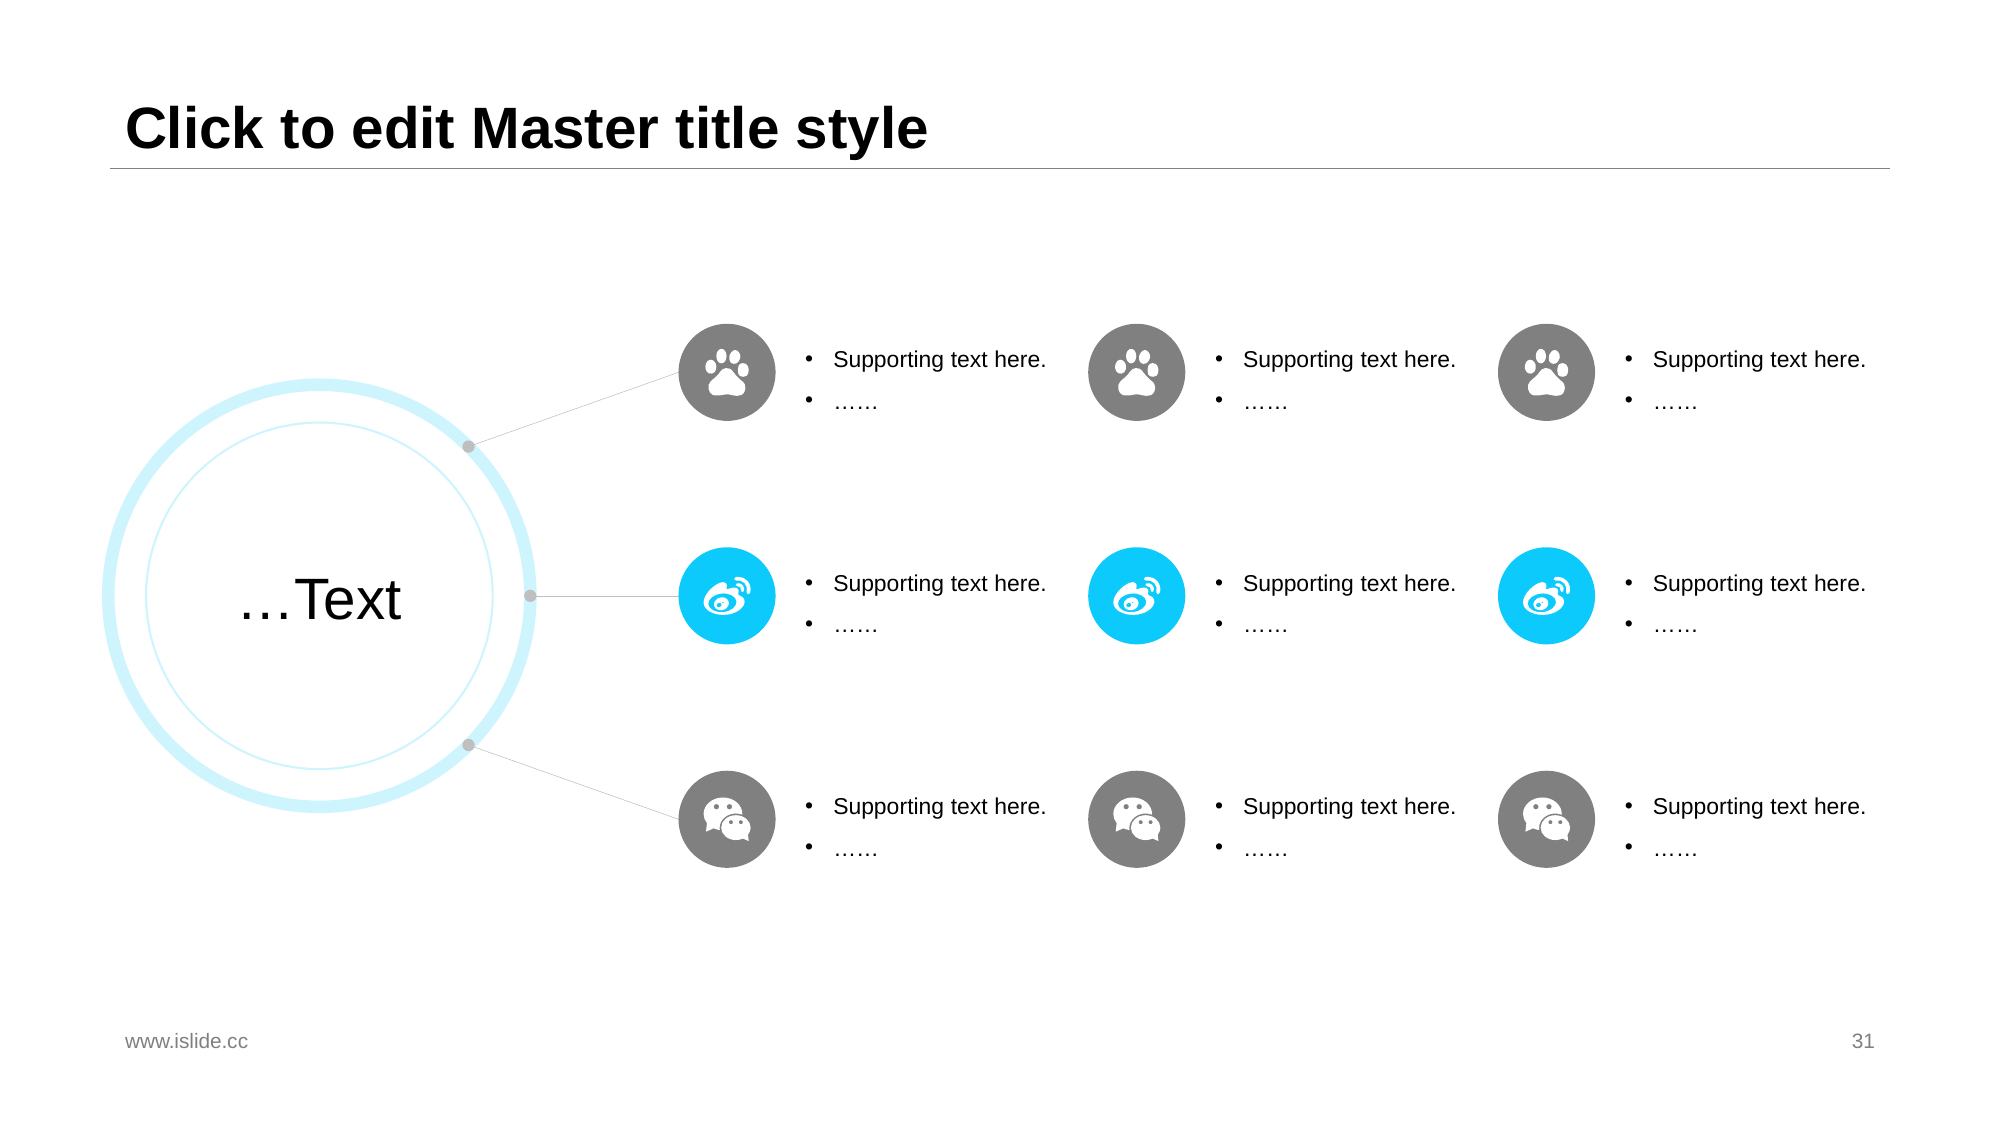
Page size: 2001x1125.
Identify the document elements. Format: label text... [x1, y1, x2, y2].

footer www.islide.cc [109, 1023, 790, 1058]
title Click to edit Master title style [109, 0, 1890, 169]
slide_number 31 [1412, 1023, 1890, 1058]
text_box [108, 309, 1890, 883]
